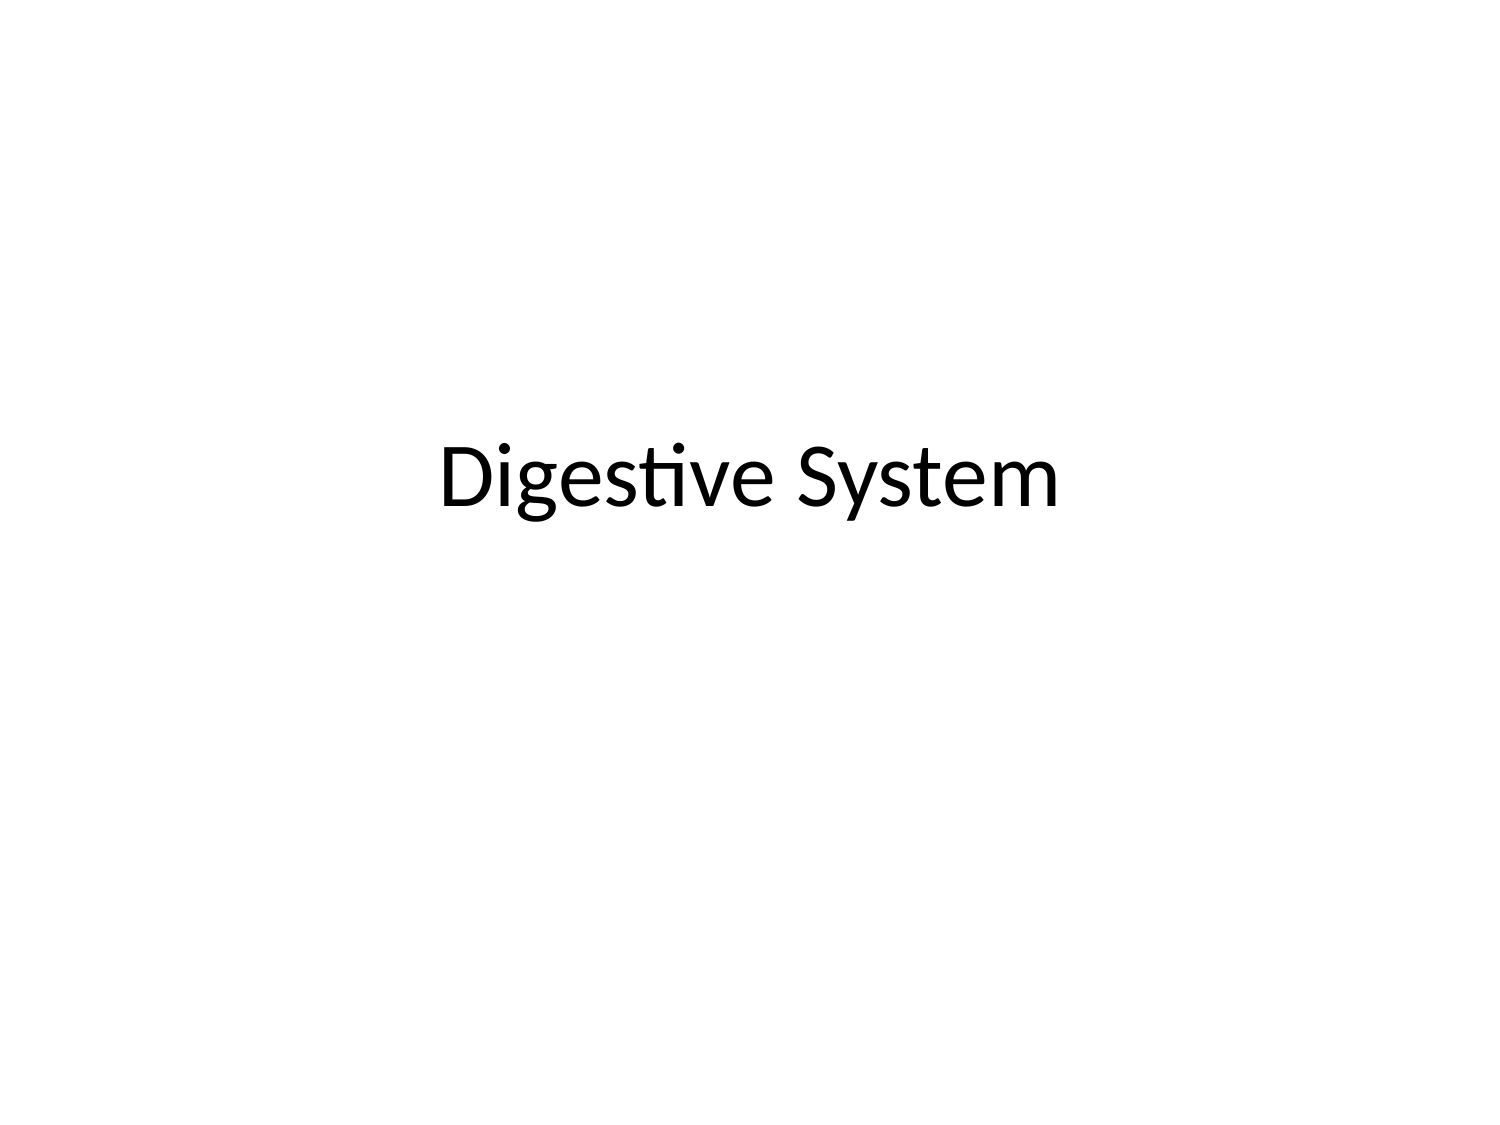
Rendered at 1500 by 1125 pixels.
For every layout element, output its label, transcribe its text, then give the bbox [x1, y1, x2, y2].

title Digestive System [112, 349, 1388, 591]
